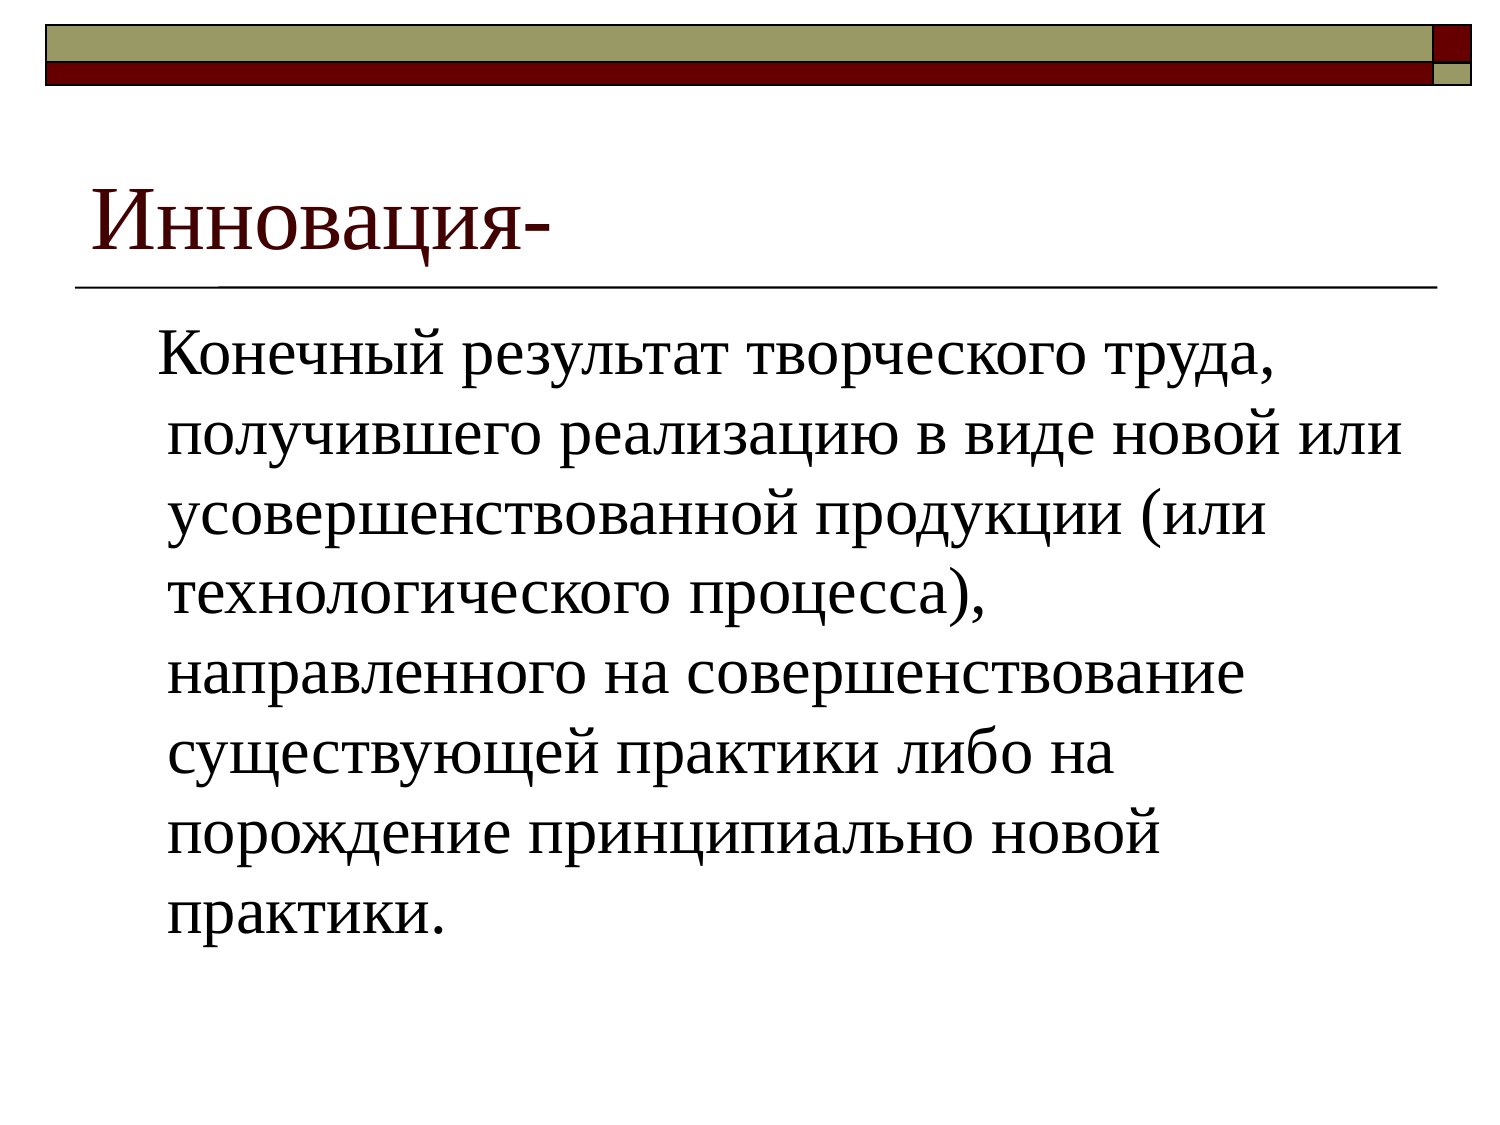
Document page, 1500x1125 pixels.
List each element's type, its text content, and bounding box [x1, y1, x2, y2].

list Конечный результат творческого труда, получившего реализацию в виде новой или усовершенствованной продукции (или технологического процесса), направленного на совершенствование существующей практики либо на порождение принципиально новой практики. [75, 299, 1425, 1006]
title Инновация- [75, 87, 1425, 275]
